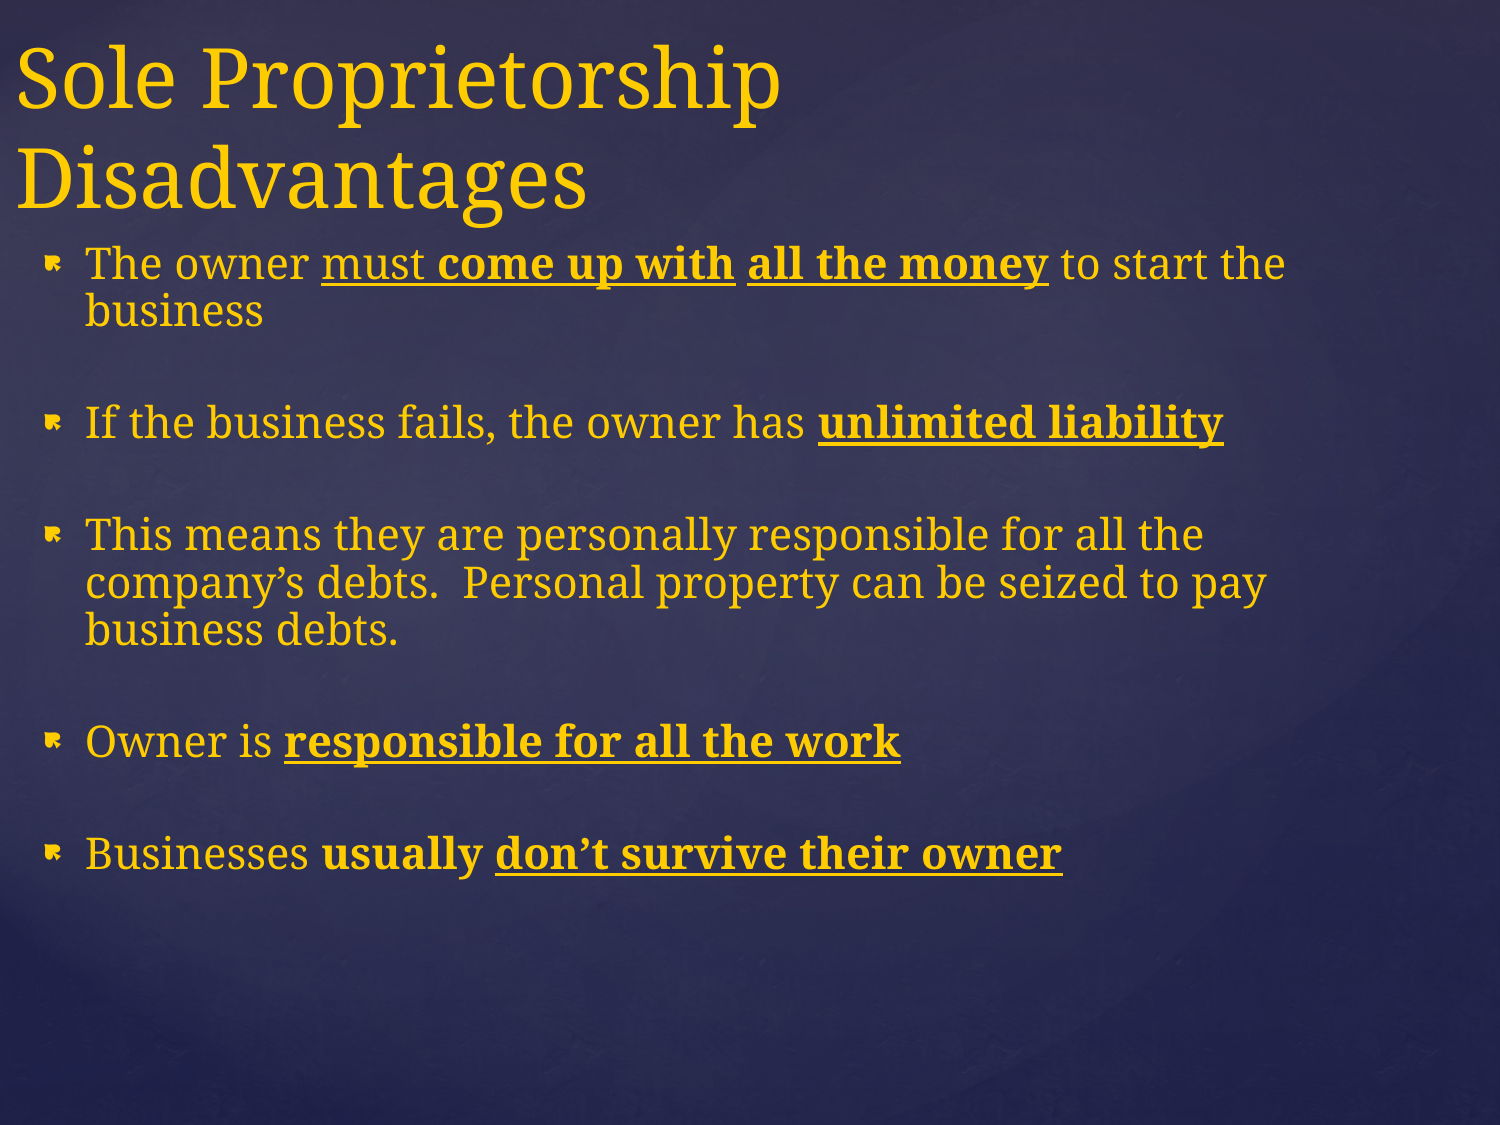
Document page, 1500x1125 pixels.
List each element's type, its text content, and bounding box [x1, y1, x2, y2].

list The owner must come up with all the money to start the business If the business fails, the owner has unlimited liability This means they are personally responsible for all the company’s debts. Personal property can be seized to pay business debts. Owner is responsible for all the work Businesses usually don’t survive their owner [24, 224, 1450, 1005]
title Sole Proprietorship Disadvantages [0, 45, 1350, 233]
